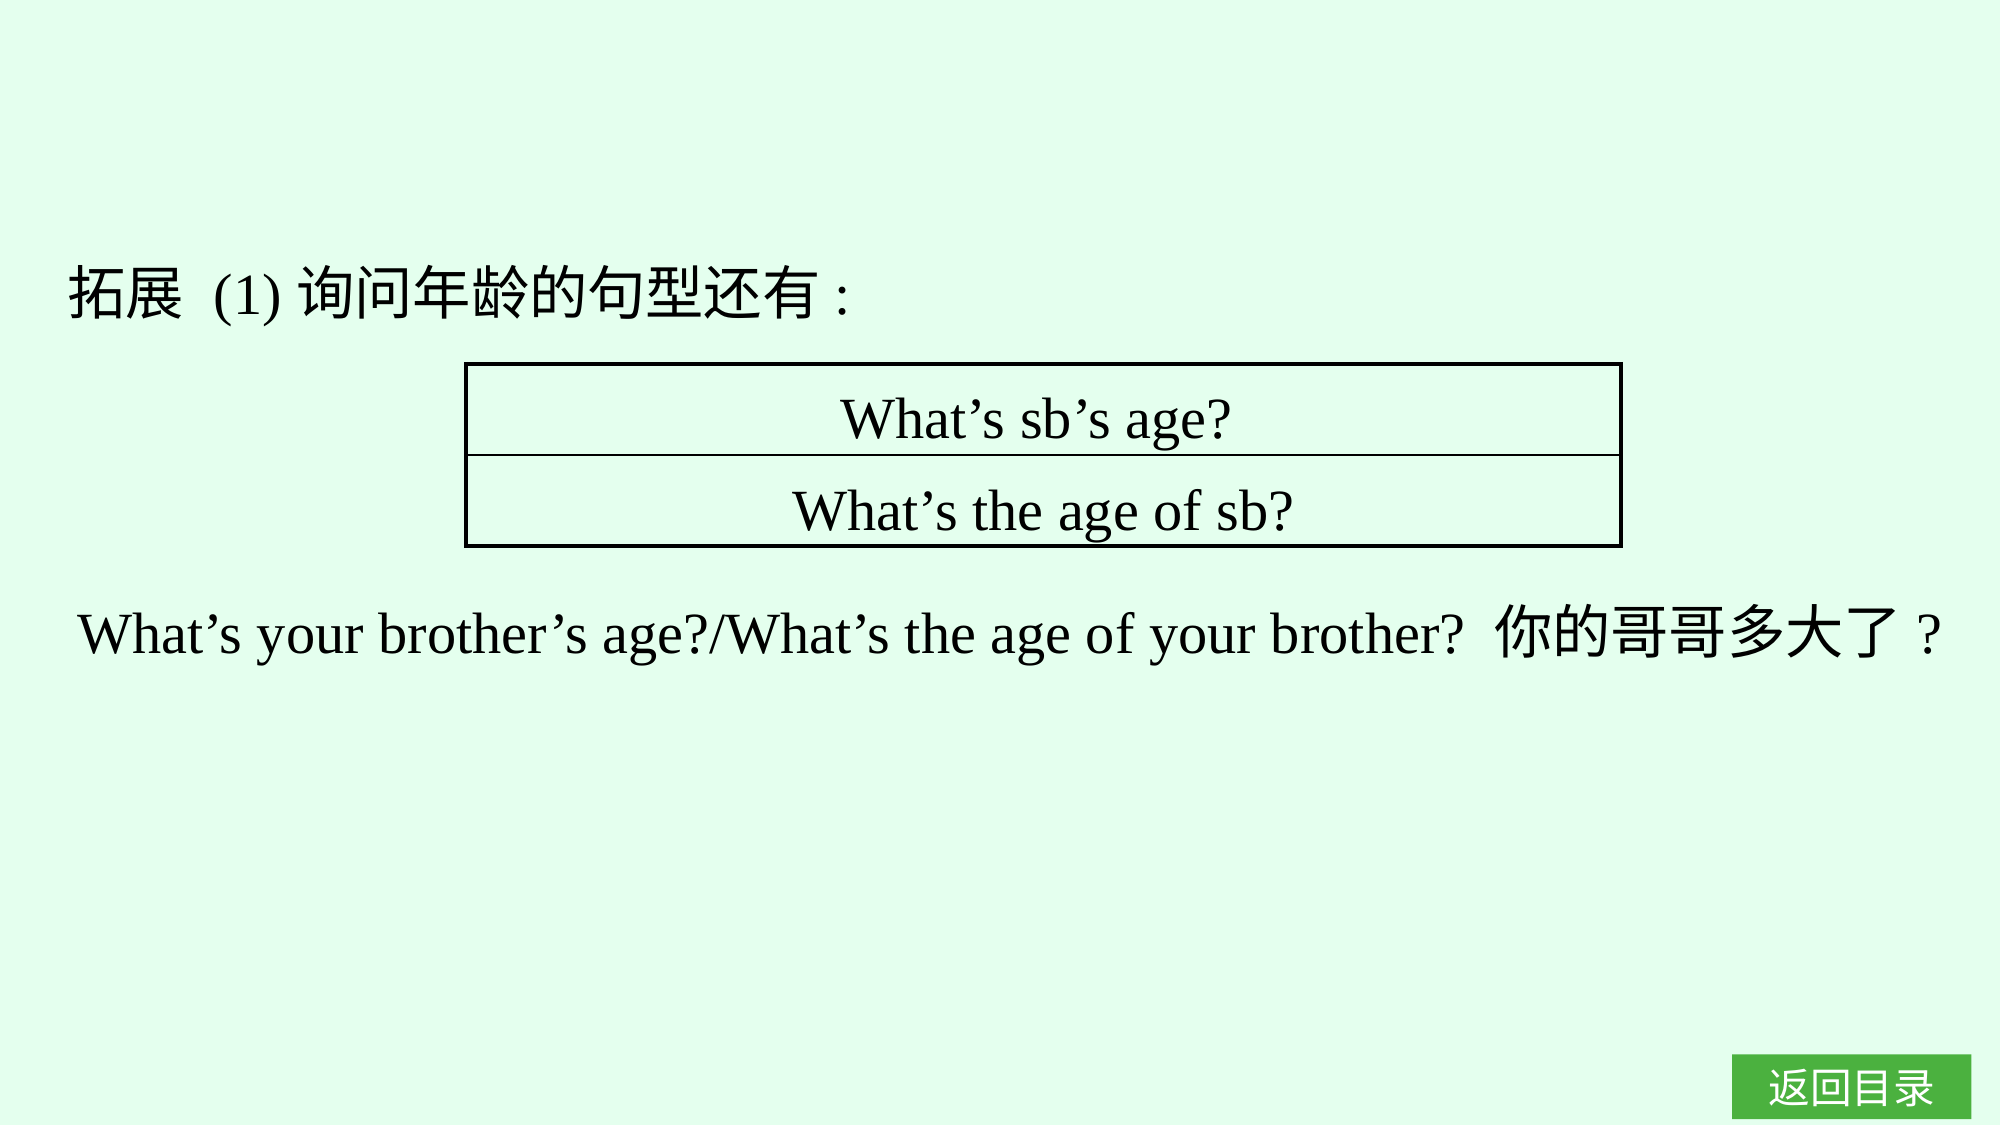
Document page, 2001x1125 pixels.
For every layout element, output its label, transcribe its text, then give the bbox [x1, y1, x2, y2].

table_header What’s sb’s age? [468, 366, 1619, 454]
table_cell What’s the age of sb? [468, 456, 1619, 544]
text_box What’s your brother’s age?/What’s the age of your brother? 你的哥哥多大了? [62, 567, 1938, 673]
text_box 拓展 (1)询问年龄的句型还有: [52, 227, 880, 334]
